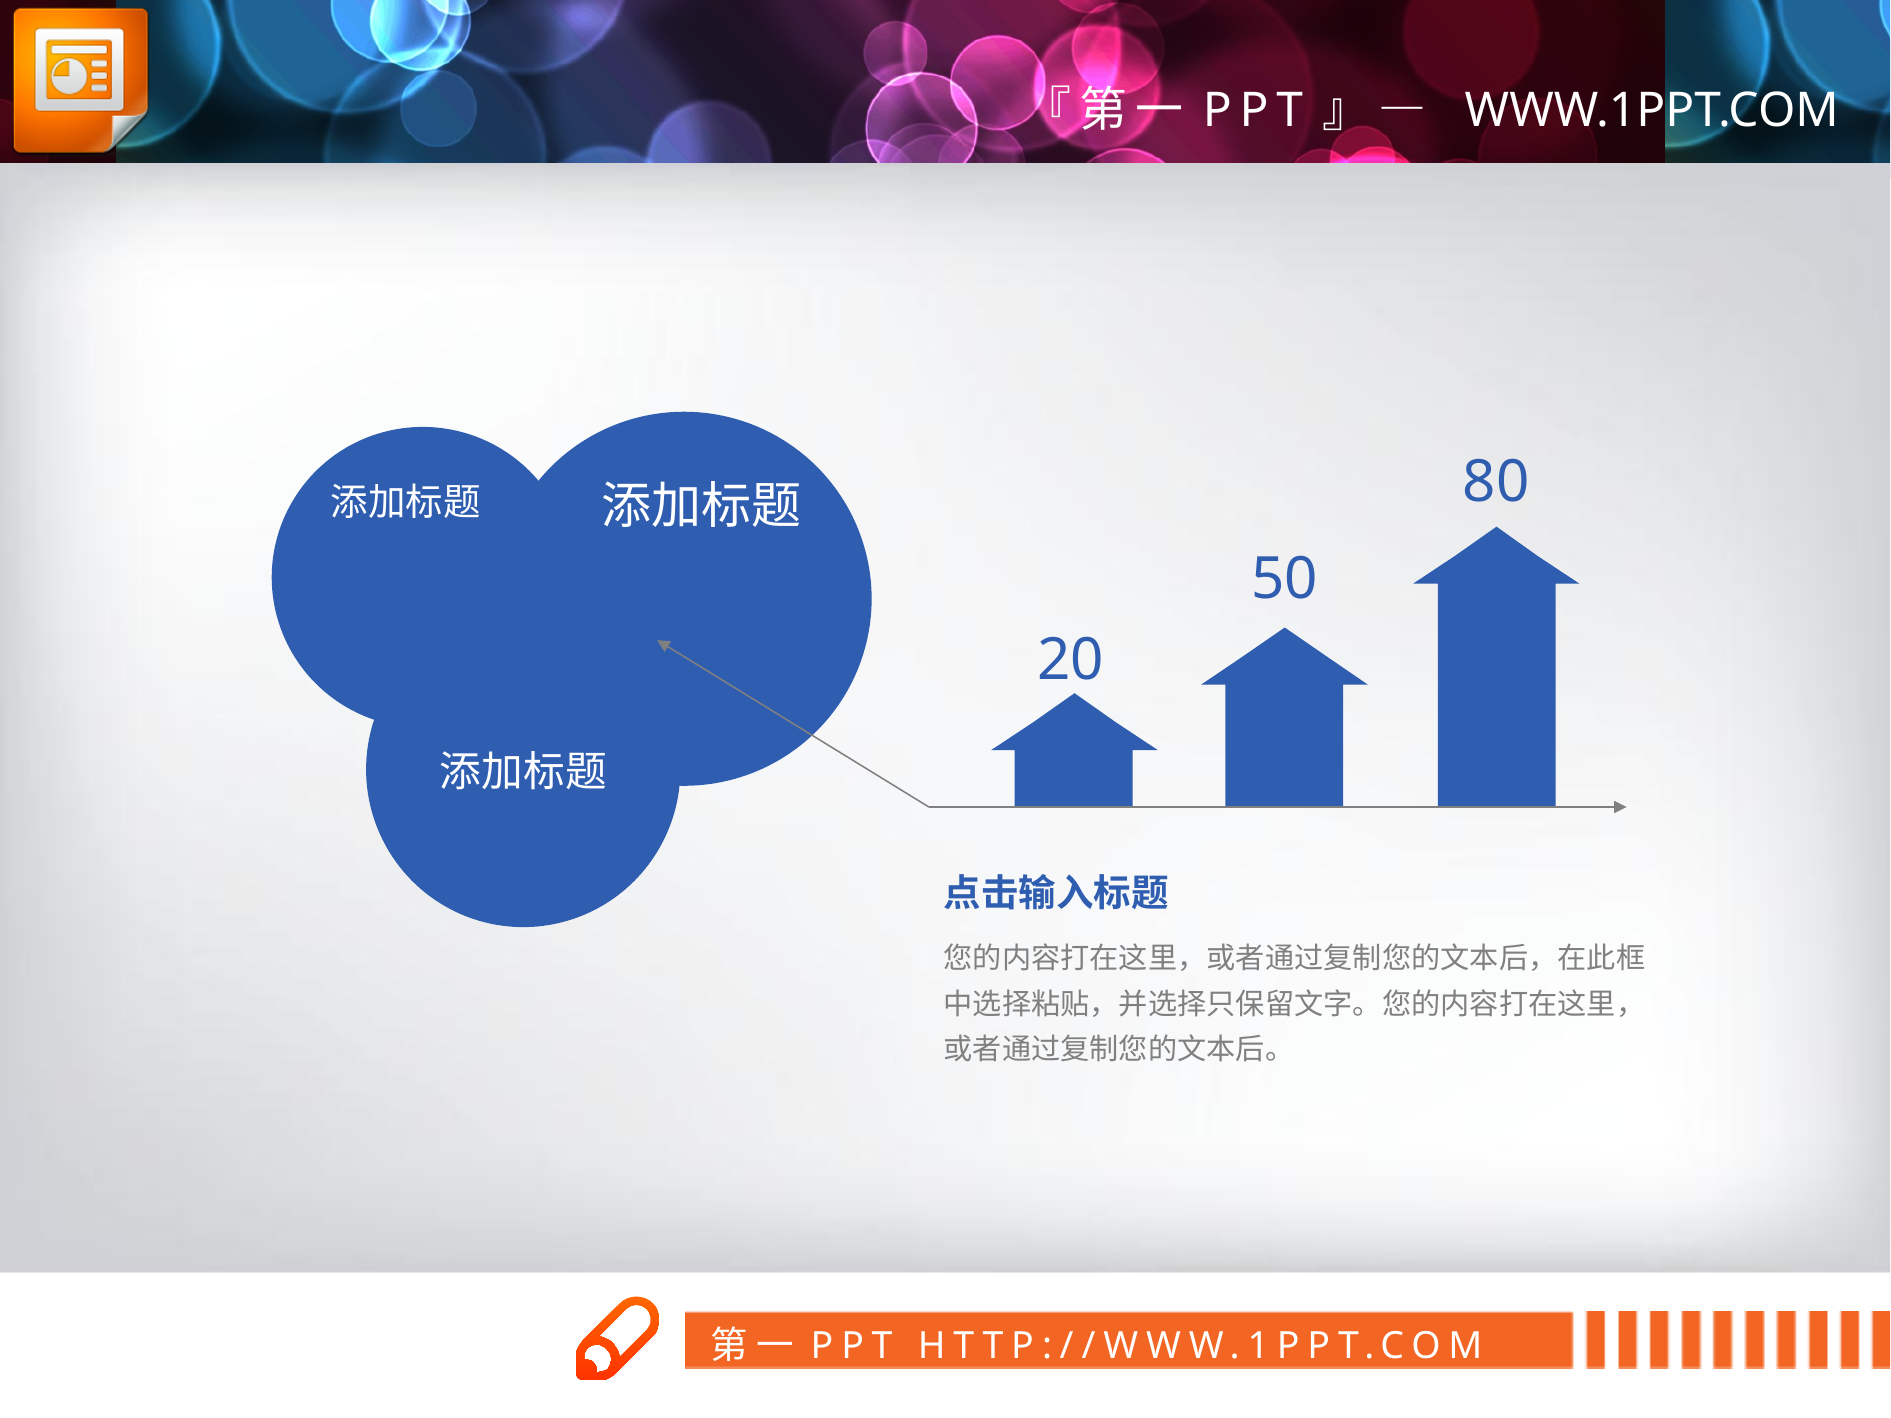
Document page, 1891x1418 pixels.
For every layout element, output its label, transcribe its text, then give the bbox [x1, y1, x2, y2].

text_box 添加标题 [366, 611, 674, 928]
text_box 点击输入标题 [928, 870, 1386, 921]
text_box 添加标题 [496, 411, 872, 676]
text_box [656, 639, 930, 808]
picture [685, 1311, 1891, 1369]
text_box 添加标题 [271, 426, 538, 720]
text_box 20 [1022, 613, 1119, 699]
text_box [1201, 627, 1368, 806]
text_box 50 [1236, 532, 1333, 618]
text_box 80 [1448, 435, 1545, 521]
text_box 您的内容打在这里，或者通过复制您的文本后，在此框中选择粘贴，并选择只保留文字。您的内容打在这里，或者通过复制您的文本后。 [928, 921, 1684, 1073]
text_box [991, 699, 1158, 806]
picture [0, 0, 1891, 1275]
text_box [1413, 526, 1580, 806]
